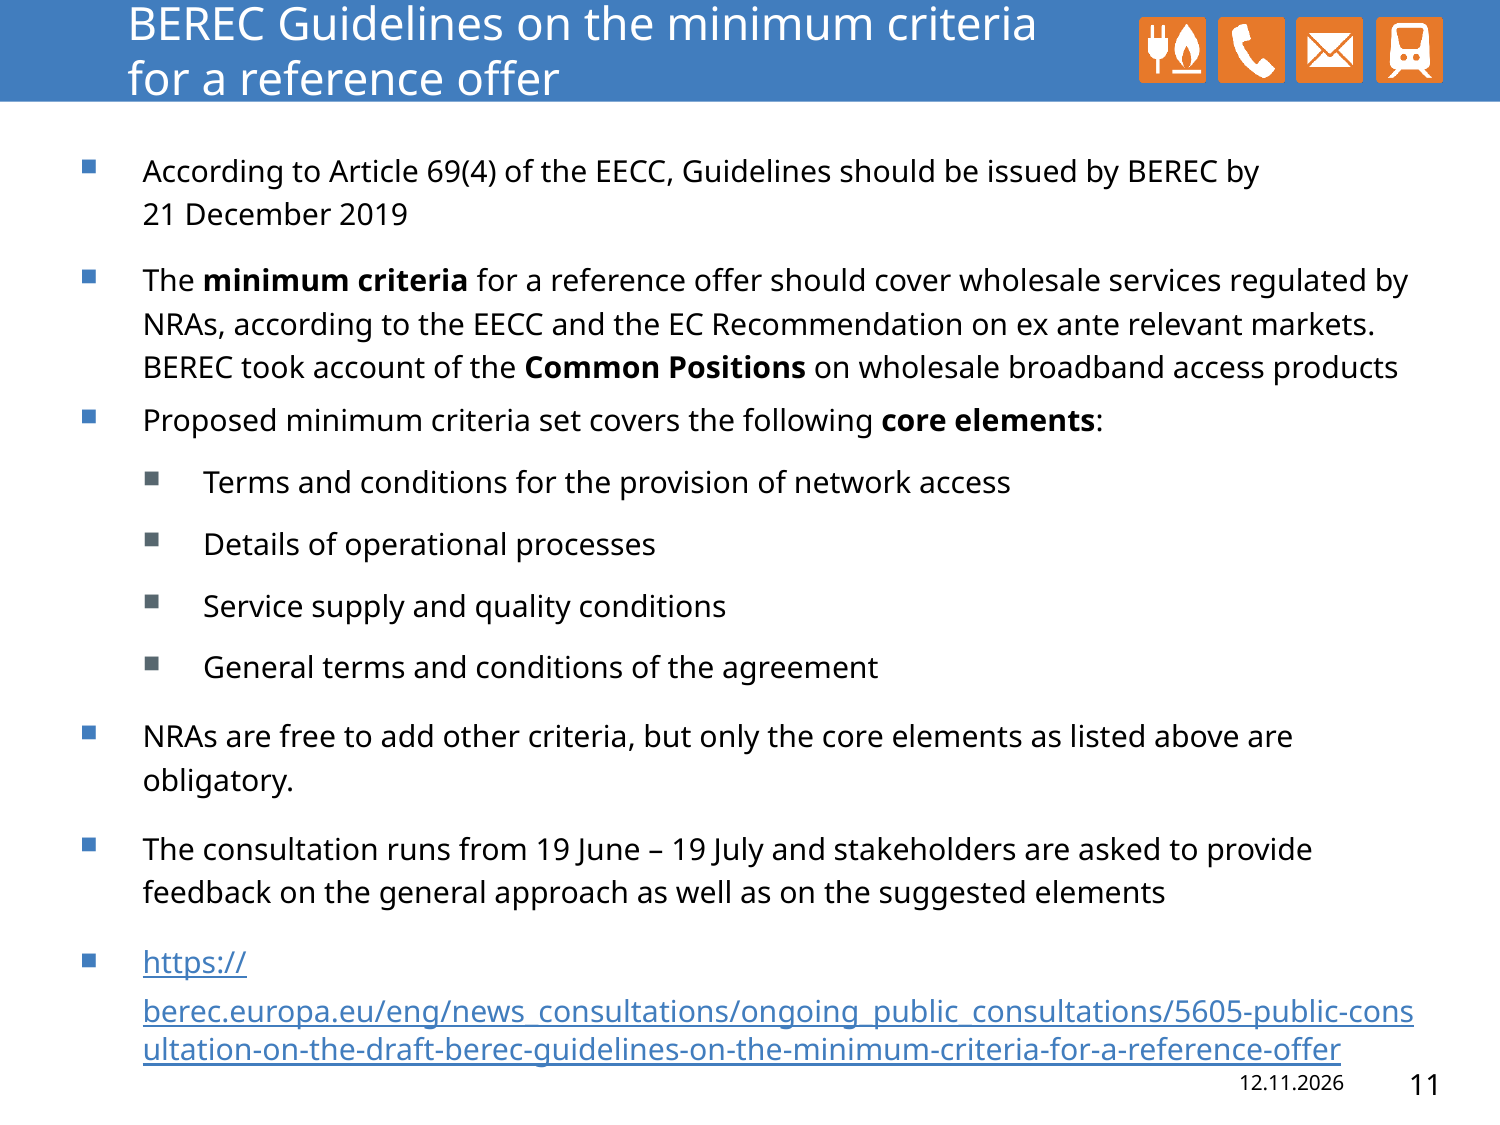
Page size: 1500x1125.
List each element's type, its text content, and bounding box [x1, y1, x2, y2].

picture [1296, 16, 1363, 83]
picture [1376, 16, 1443, 83]
picture [1218, 16, 1285, 83]
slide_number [1181, 1087, 1360, 1101]
slide_number 11 [1358, 1058, 1458, 1103]
list According to Article 69(4) of the EECC, Guidelines should be issued by BEREC by 21 December 2019 The minimum criteria for a reference offer should cover wholesale services regulated by NRAs, according to the EECC and the EC Recommendation on ex ante relevant markets. BEREC took account of the Common Positions on wholesale broadband access products Proposed minimum criteria set covers the following core elements: Terms and conditions for the provision of network access Details of operational processes Service supply and quality conditions General terms and conditions of the agreement NRAs are free to add other criteria, but only the core elements as listed above are obligatory. The consultation runs from 19 June – 19 July and stakeholders are asked to provide feedback on the general approach as well as on the suggested elements https://berec.europa.eu/eng/news_consultations/ongoing_public_consultations/5605-public-consultation-on-the-draft-berec-guidelines-on-the-minimum-criteria-for-a-reference-offer [64, 137, 1436, 1087]
title BEREC Guidelines on the minimum criteria for a reference offer [112, 8, 1100, 91]
picture [1139, 16, 1206, 83]
